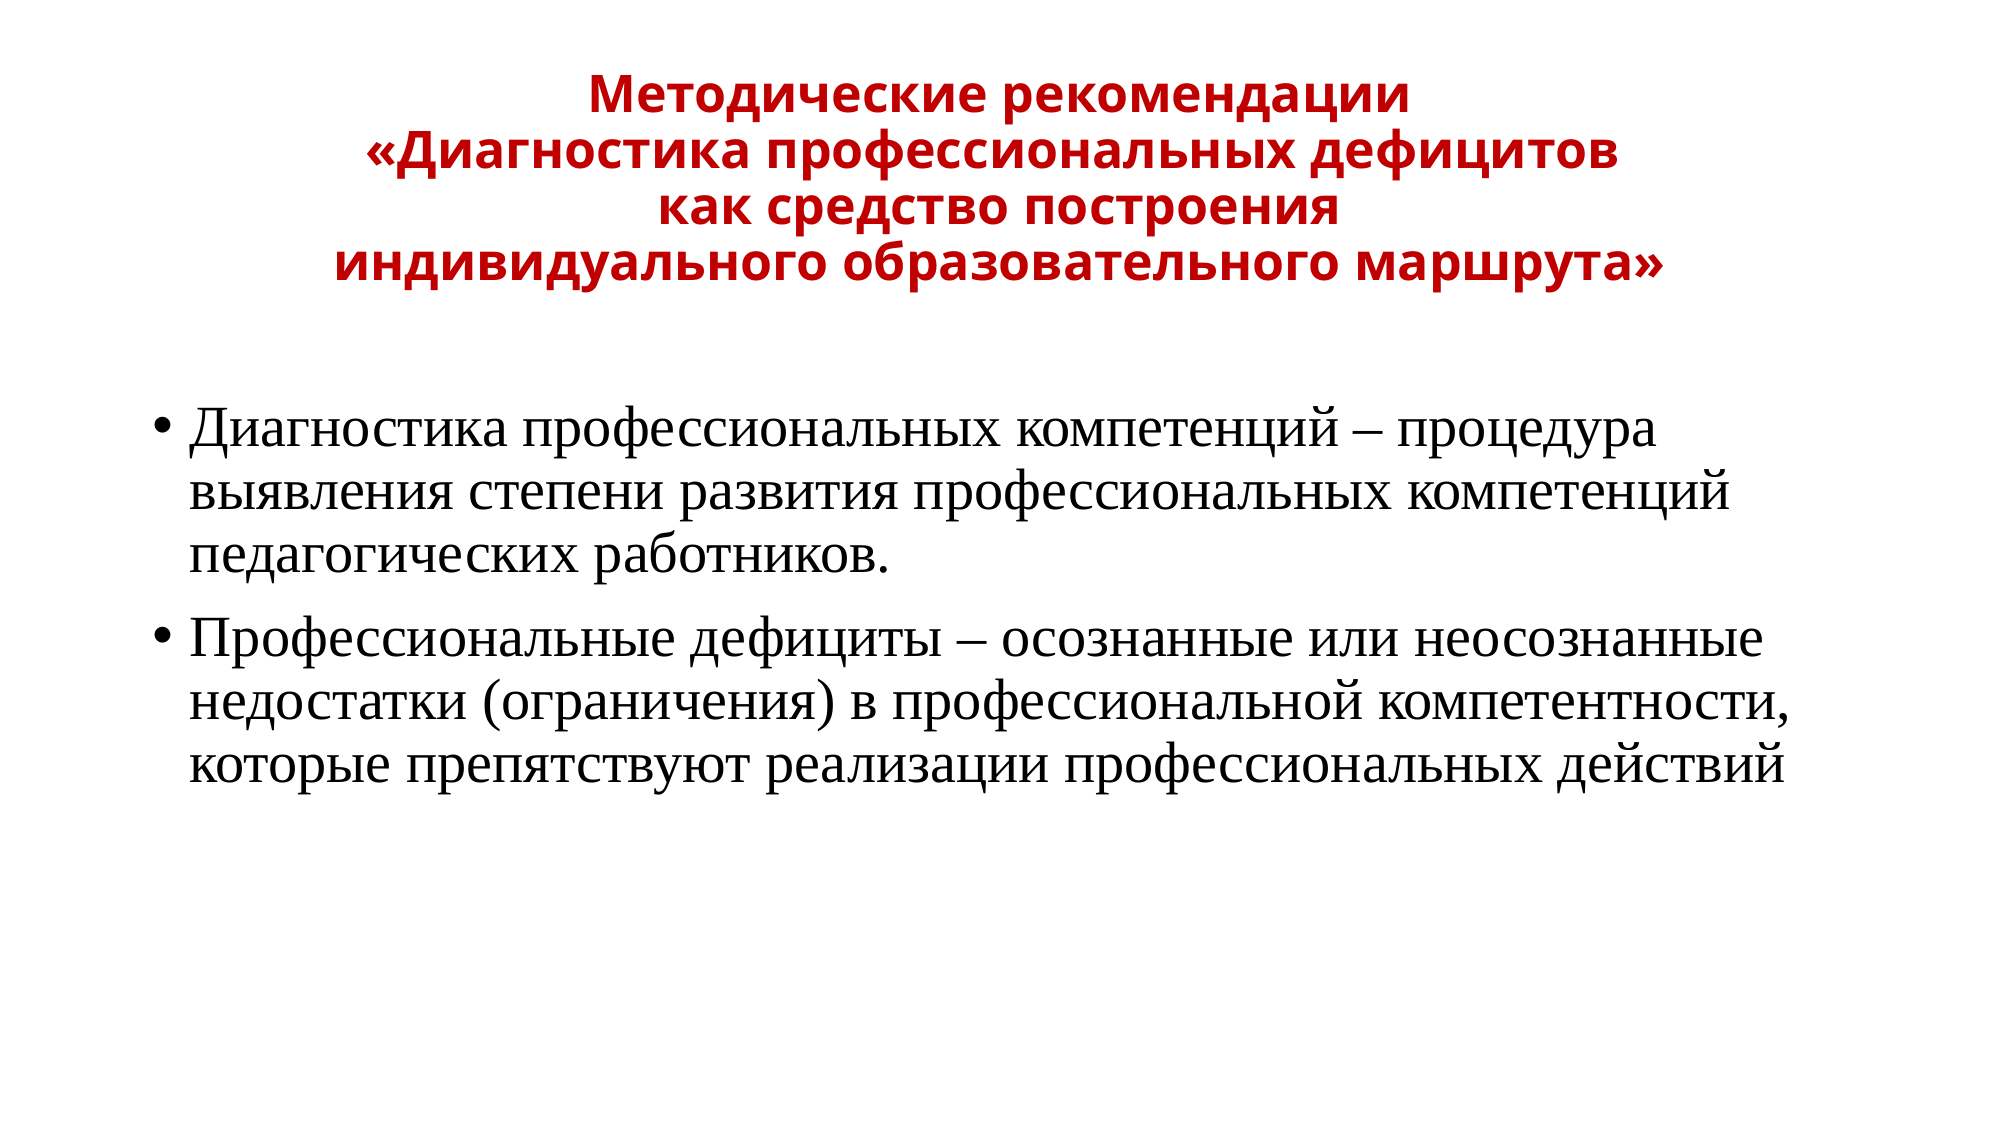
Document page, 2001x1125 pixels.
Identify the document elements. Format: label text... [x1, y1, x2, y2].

title Методические рекомендации «Диагностика профессиональных дефицитов как средство построения индивидуального образовательного маршрута» [137, 59, 1863, 300]
list Диагностика профессиональных компетенций – процедура выявления степени развития профессиональных компетенций педагогических работников. Профессиональные дефициты – осознанные или неосознанные недостатки (ограничения) в профессиональной компетентности, которые препятствуют реализации профессиональных действий [137, 388, 1863, 1014]
